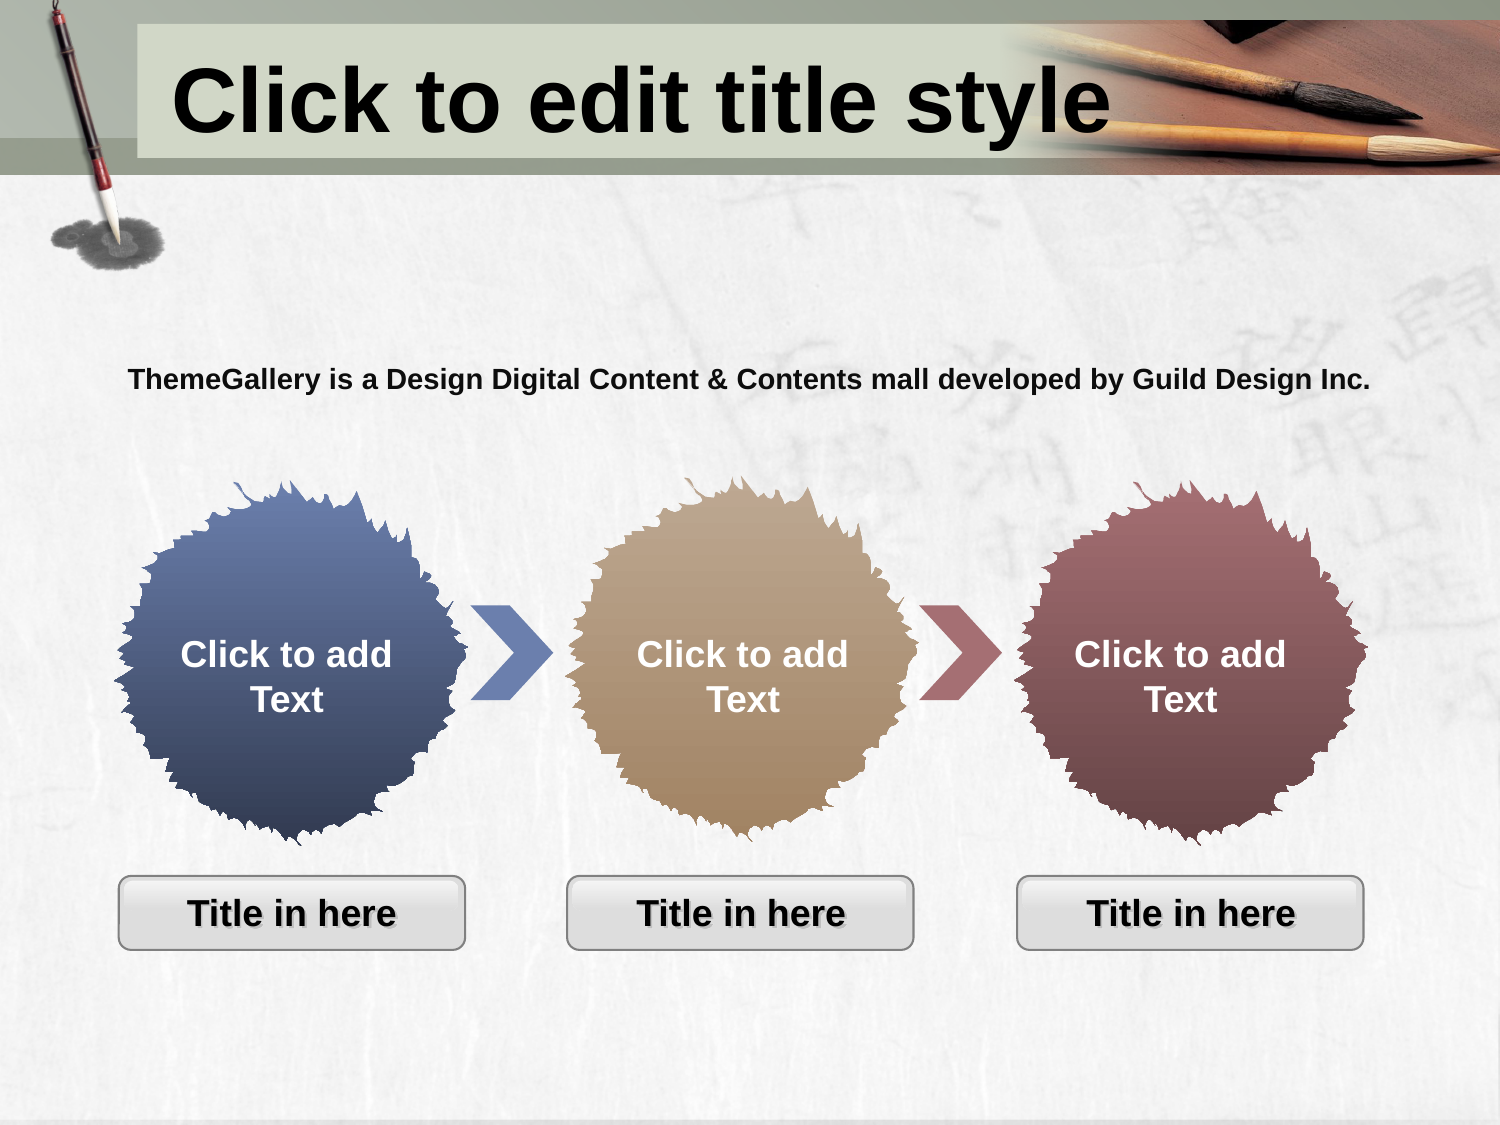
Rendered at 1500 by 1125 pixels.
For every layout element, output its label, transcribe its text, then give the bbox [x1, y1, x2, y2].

text_box [470, 605, 554, 701]
title Click to edit title style [156, 39, 1432, 153]
text_box [919, 605, 1002, 701]
text_box Click to add Text [612, 622, 874, 728]
text_box [1013, 479, 1369, 846]
text_box Click to add Text [1050, 622, 1312, 728]
text_box ThemeGallery is a Design Digital Content & Contents mall developed by Guild Design Inc. [90, 352, 1410, 403]
picture [0, 0, 1500, 1125]
text_box [565, 475, 920, 842]
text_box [566, 875, 914, 951]
text_box Click to add Text [156, 622, 418, 728]
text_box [118, 875, 466, 951]
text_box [1016, 875, 1364, 951]
text_box [113, 479, 469, 846]
